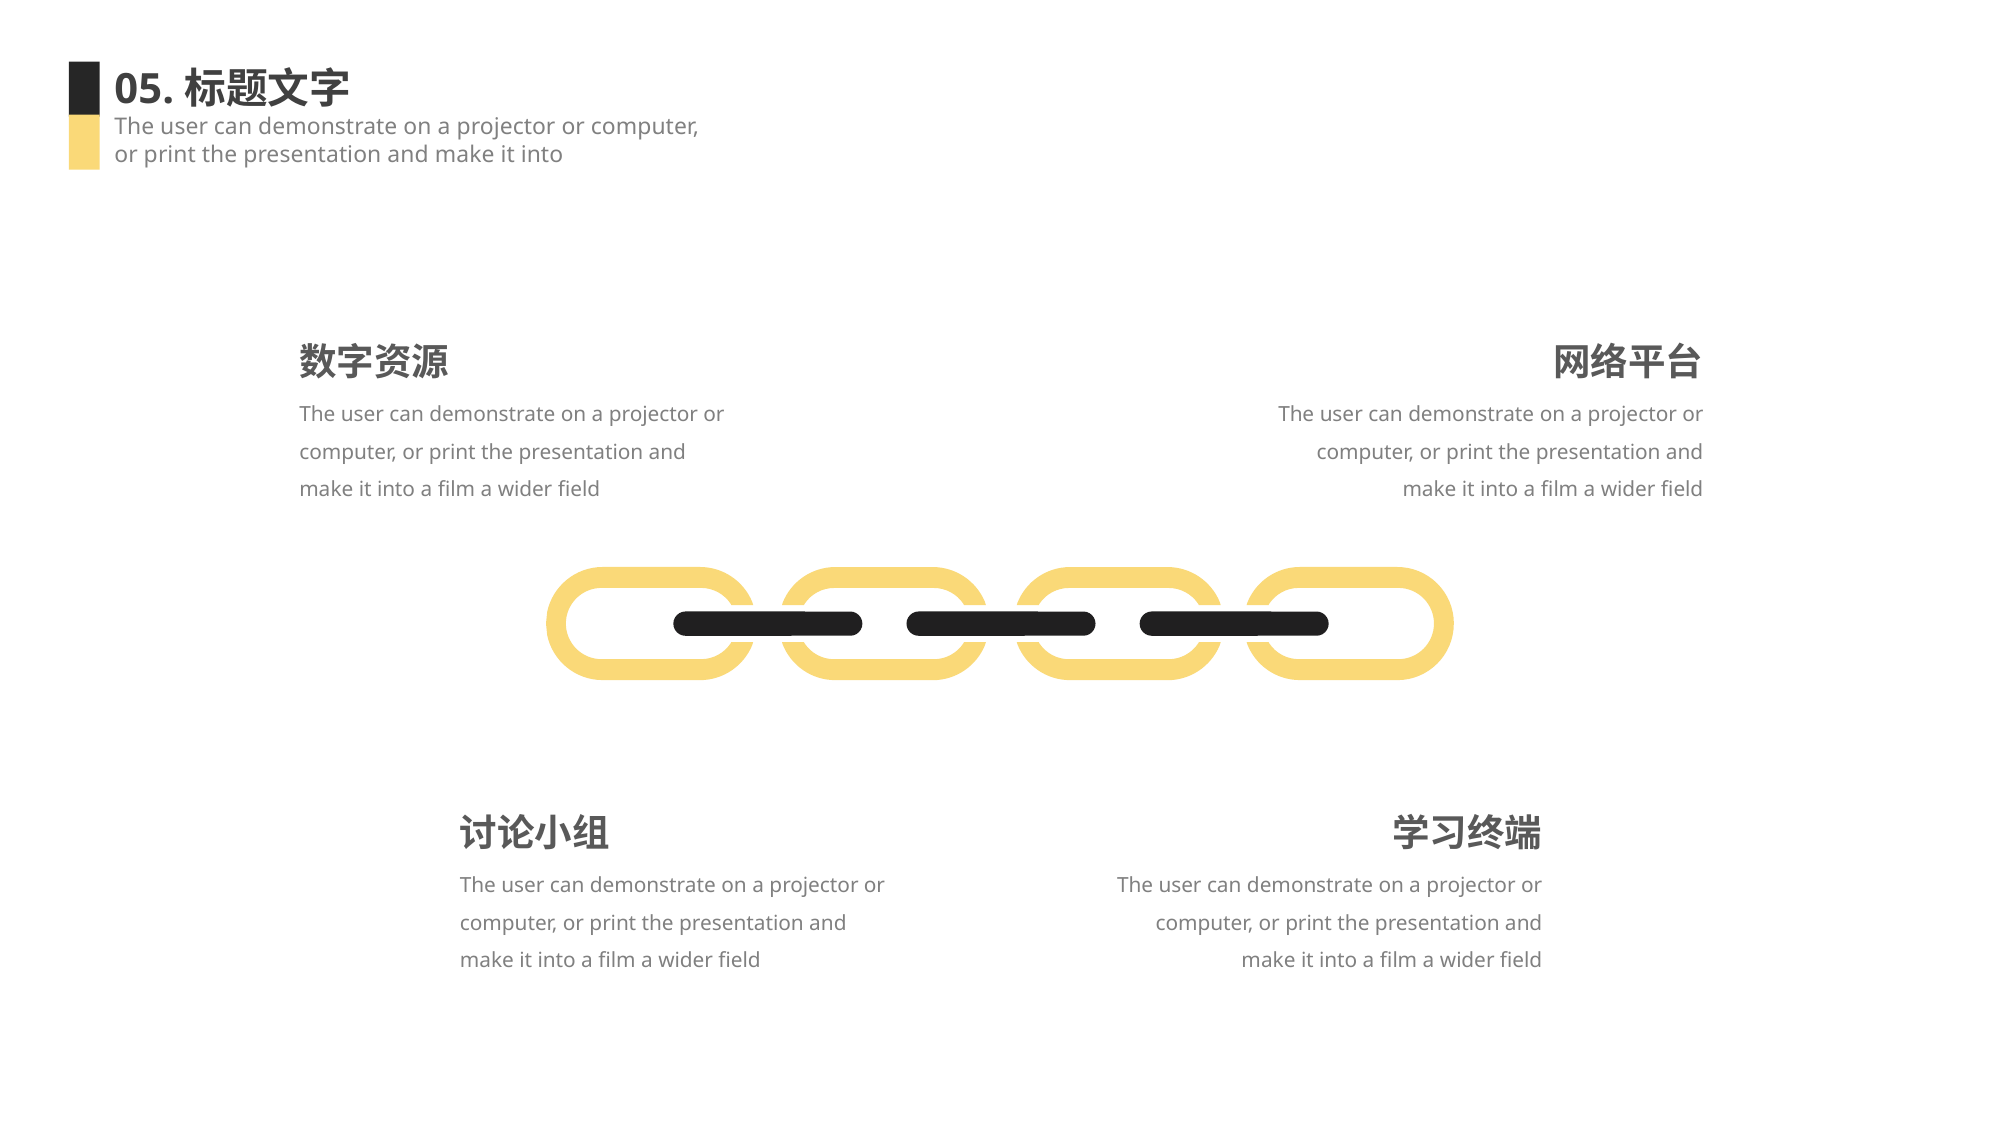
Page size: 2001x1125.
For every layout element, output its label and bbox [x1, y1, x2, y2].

text_box [68, 54, 742, 176]
text_box [445, 779, 915, 981]
text_box [1248, 308, 1718, 510]
text_box [284, 308, 754, 510]
text_box [546, 566, 1454, 681]
text_box [1087, 779, 1557, 981]
